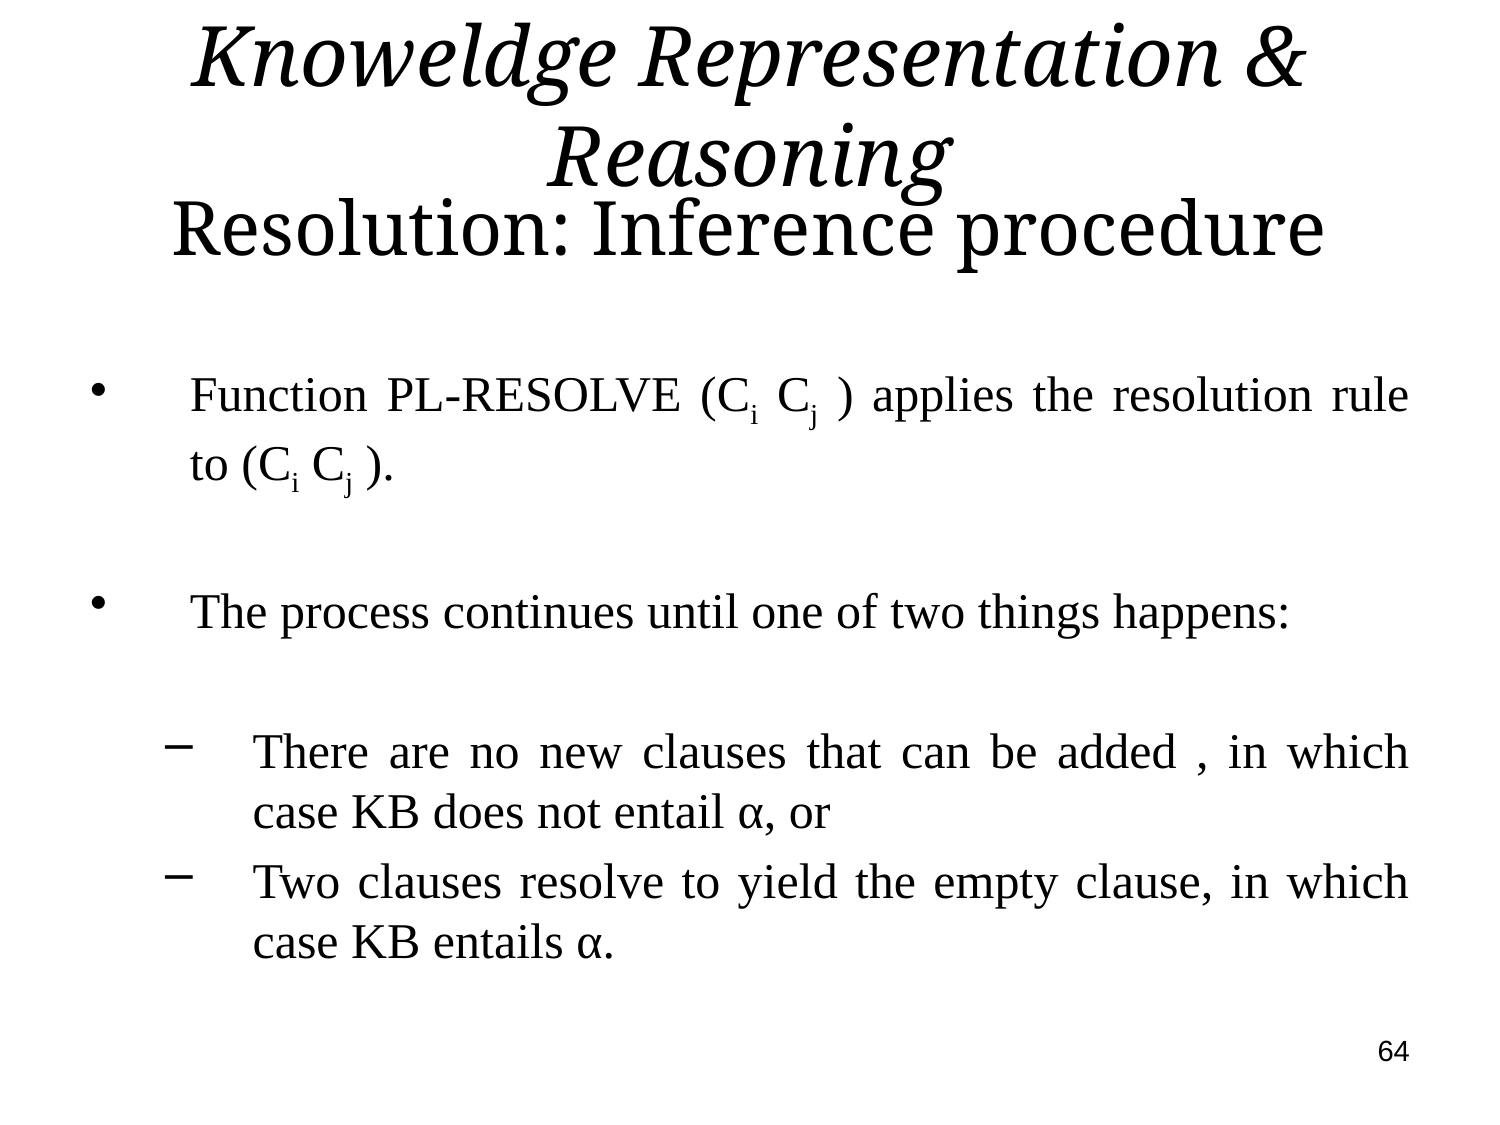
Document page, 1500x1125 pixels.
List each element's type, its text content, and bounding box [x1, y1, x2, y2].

title Knoweldge Representation & Reasoning [74, 44, 1426, 162]
list Resolution: Inference procedure Function PL-RESOLVE (Ci Cj ) applies the resolution rule to (Ci Cj ). The process continues until one of two things happens: There are no new clauses that can be added , in which case KB does not entail α, or Two clauses resolve to yield the empty clause, in which case KB entails α. [74, 172, 1426, 1006]
slide_number 64 [1074, 1024, 1426, 1103]
